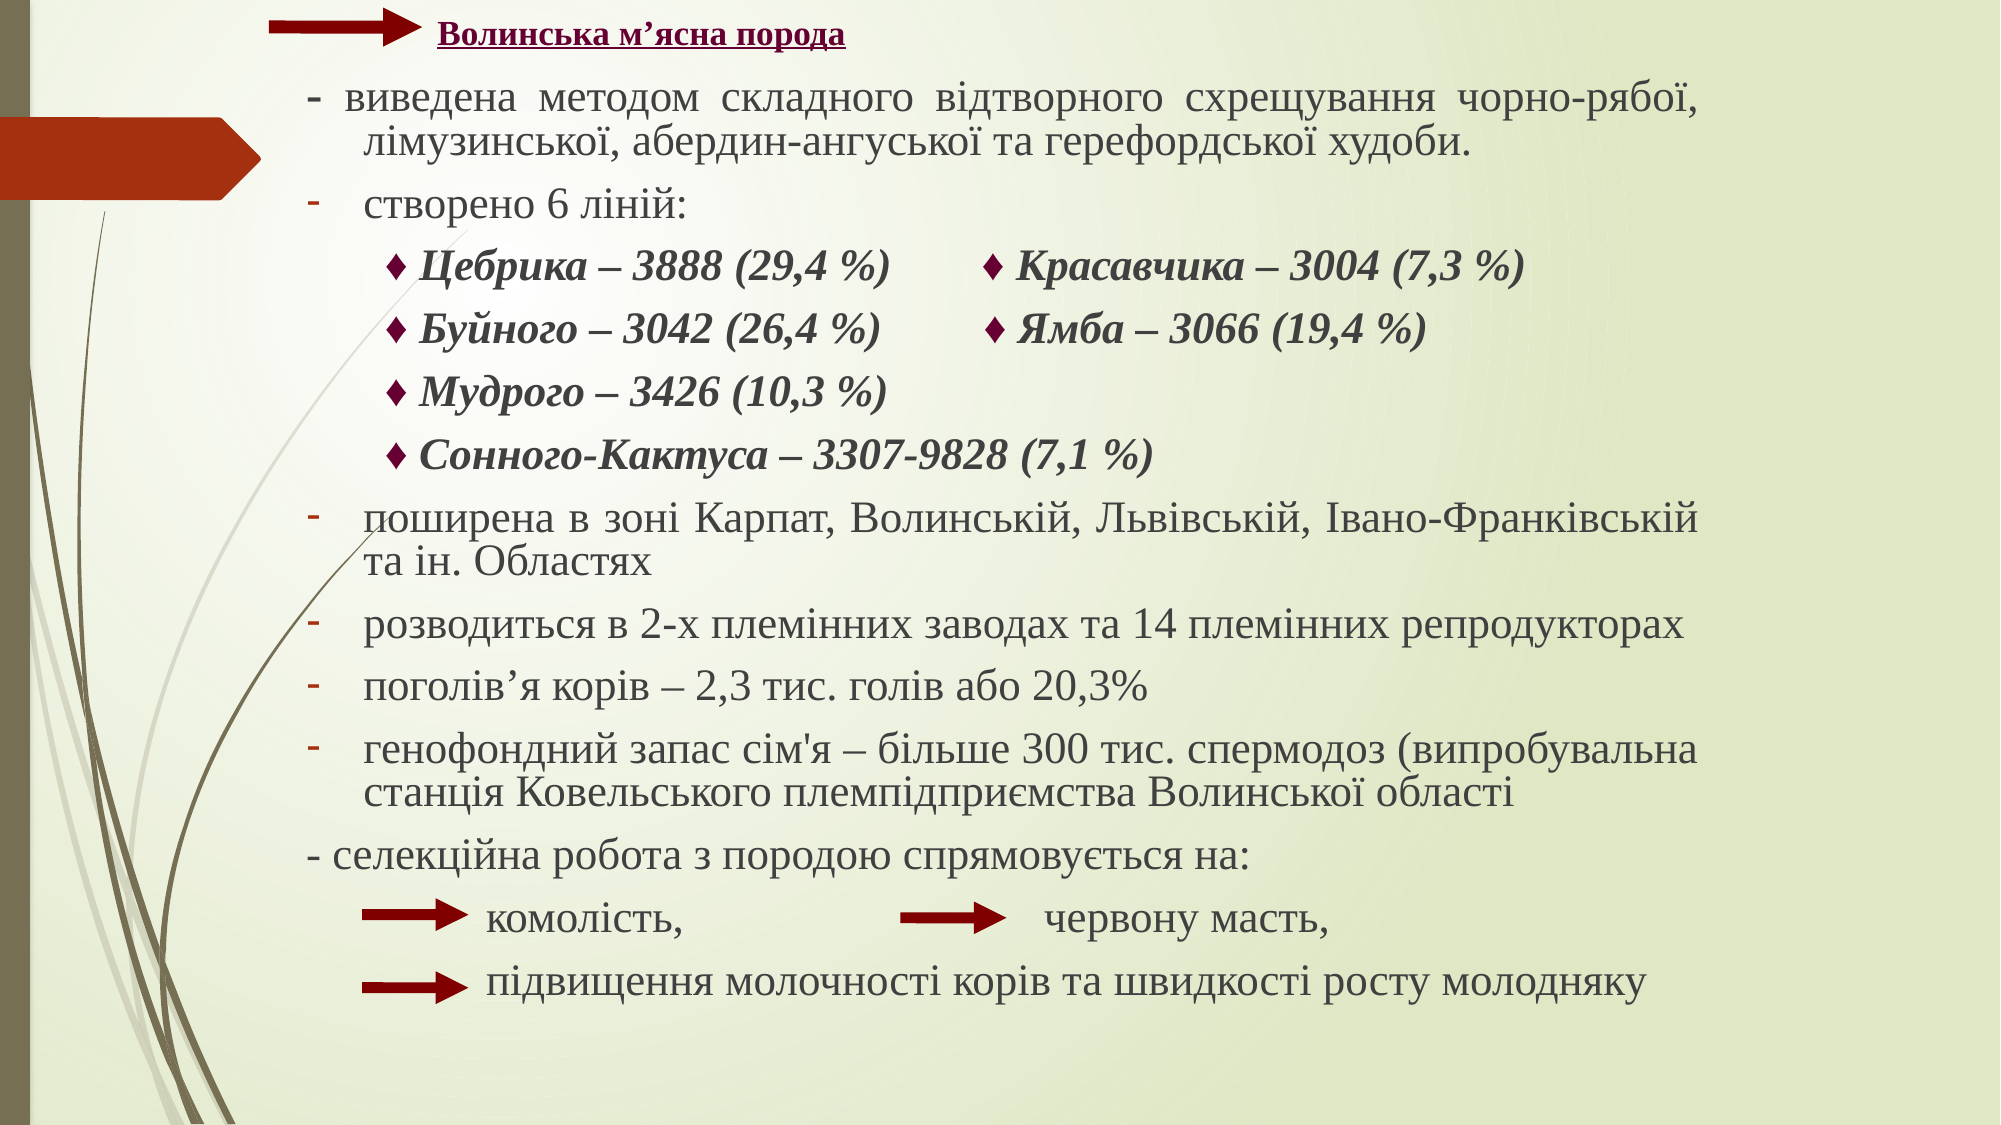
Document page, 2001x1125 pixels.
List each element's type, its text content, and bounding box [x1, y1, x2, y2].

list Волинська м’ясна порода - виведена методом складного відтворного схрещування чорно-рябої, лімузинської, абердин-ангуської та герефордської худоби. створено 6 ліній: ♦ Цебрика – 3888 (29,4 %) ♦ Красавчика – 3004 (7,3 %) ♦ Буйного – 3042 (26,4 %) ♦ Ямба – 3066 (19,4 %) ♦ Мудрого – 3426 (10,3 %) ♦ Сонного-Кактуса – 3307-9828 (7,1 %) поширена в зоні Карпат, Волинській, Львівській, Івано-Франківській та ін. Областях розводиться в 2-х племінних заводах та 14 племінних репродукторах поголів’я корів – 2,3 тис. голів або 20,3% генофондний запас сім'я – більше 300 тис. спермодоз (випробувальна станція Ковельського племпідприємства Волинської області - селекційна робота з породою спрямовується на: комолість, червону масть, підвищення молочності корів та швидкості росту молодняку [291, 0, 1715, 1083]
text_box [900, 911, 1007, 925]
text_box [362, 908, 469, 921]
text_box [268, 20, 423, 34]
text_box [362, 981, 469, 994]
